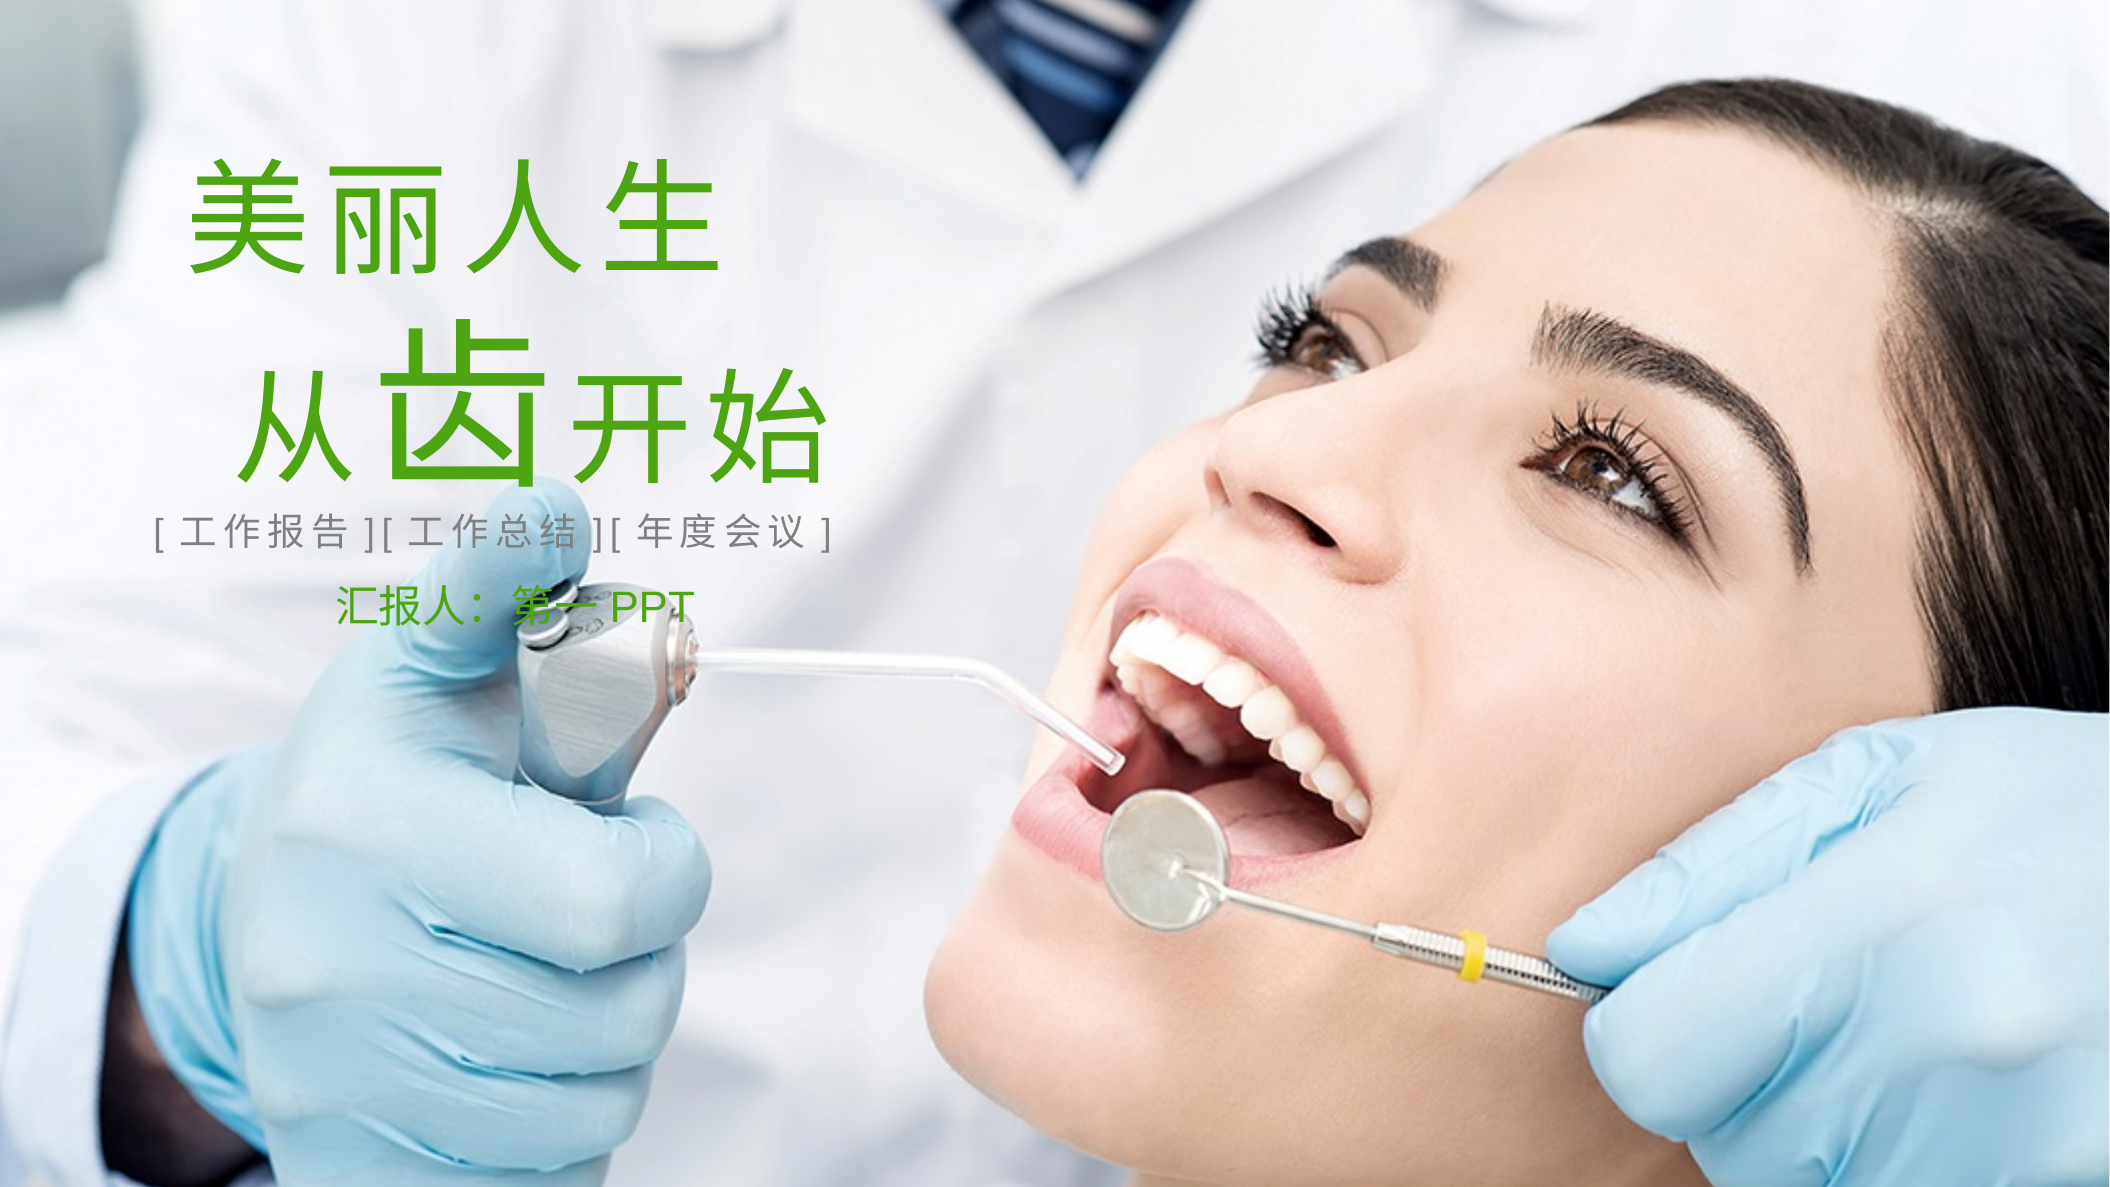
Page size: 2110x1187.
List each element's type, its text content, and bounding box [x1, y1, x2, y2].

text_box [0, 0, 2110, 1187]
text_box 汇报人：第一PPT [282, 555, 748, 639]
text_box 美丽人生 从齿开始 [0, 132, 910, 518]
text_box [工作报告][工作总结][年度会议] [97, 518, 888, 561]
